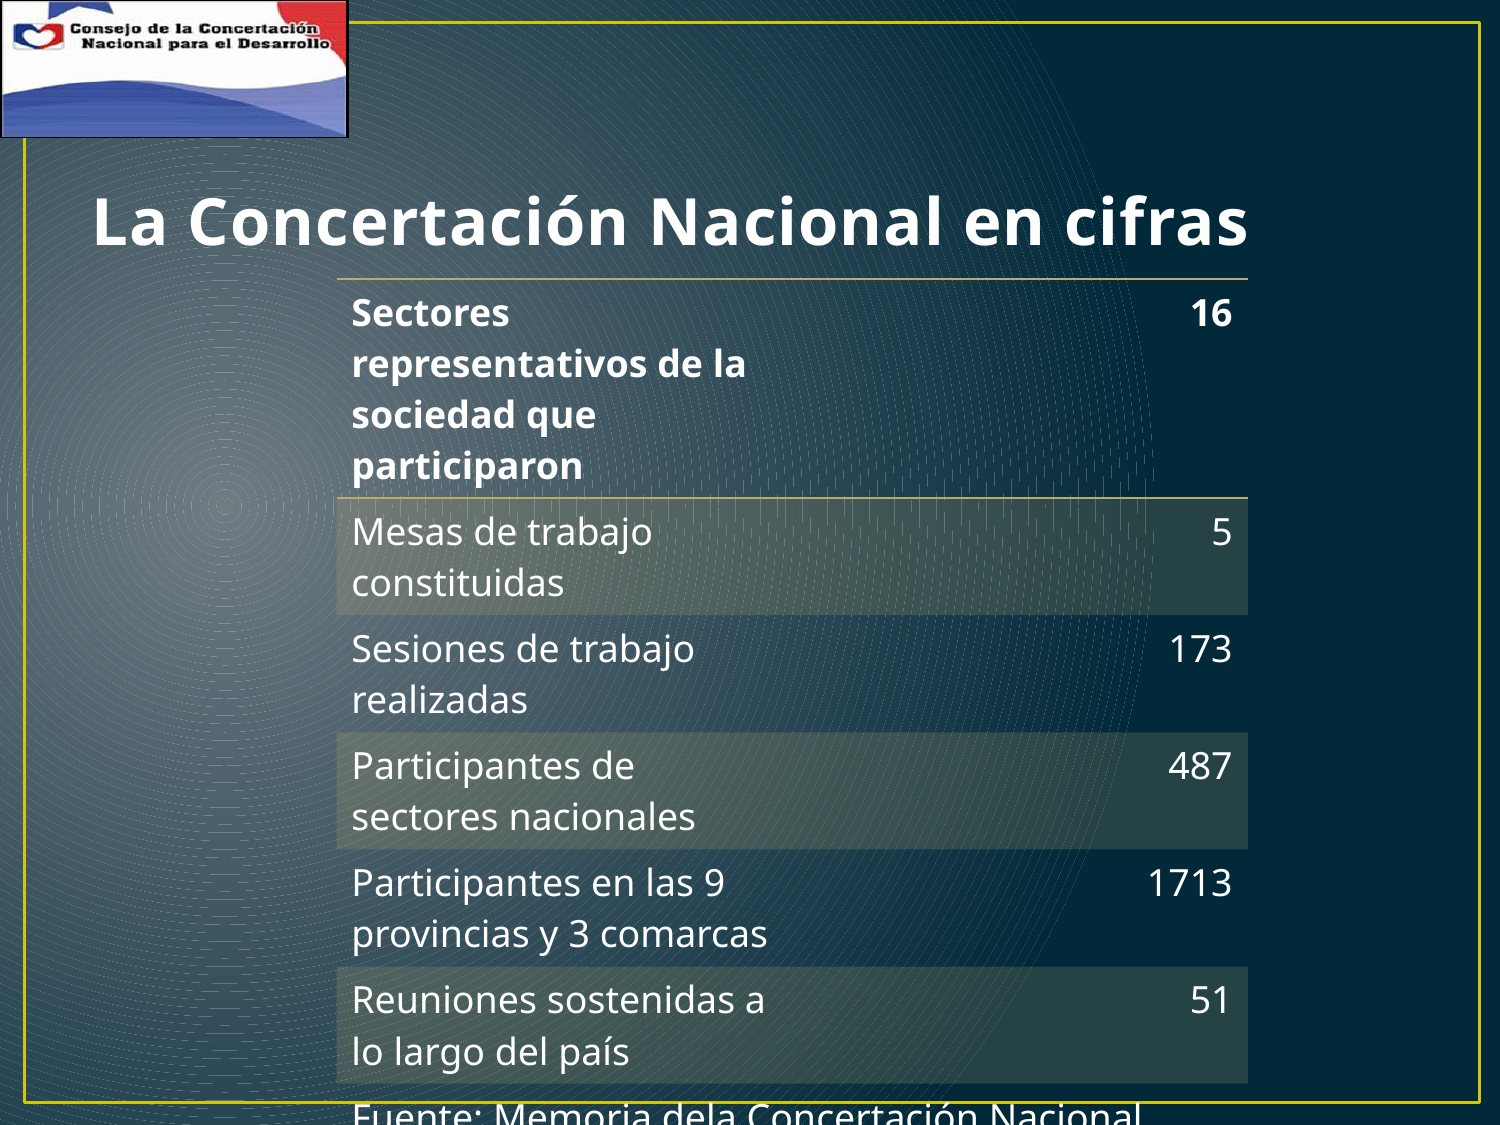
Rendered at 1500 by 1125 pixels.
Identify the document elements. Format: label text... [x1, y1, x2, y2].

table_cell 51 [792, 967, 1248, 1084]
table_cell Sesiones de trabajo realizadas [337, 615, 792, 732]
table_cell 487 [792, 732, 1248, 849]
table_header 16 [792, 280, 1248, 497]
table_cell 173 [792, 615, 1248, 732]
table_header Sectores representativos de la sociedad que participaron [337, 280, 792, 497]
picture [0, 0, 349, 138]
table_cell Fuente: Memoria dela Concertación Nacional para el Desarrollo [337, 1084, 1248, 1125]
table_cell 5 [792, 499, 1248, 615]
table_cell Reuniones sostenidas a lo largo del país [337, 967, 792, 1084]
table_cell Mesas de trabajo constituidas [337, 499, 792, 615]
table_cell Participantes en las 9 provincias y 3 comarcas [337, 849, 792, 967]
table_cell 1713 [792, 849, 1248, 967]
title La Concertación Nacional en cifras [76, 113, 1427, 266]
table_cell Participantes de sectores nacionales [337, 732, 792, 849]
